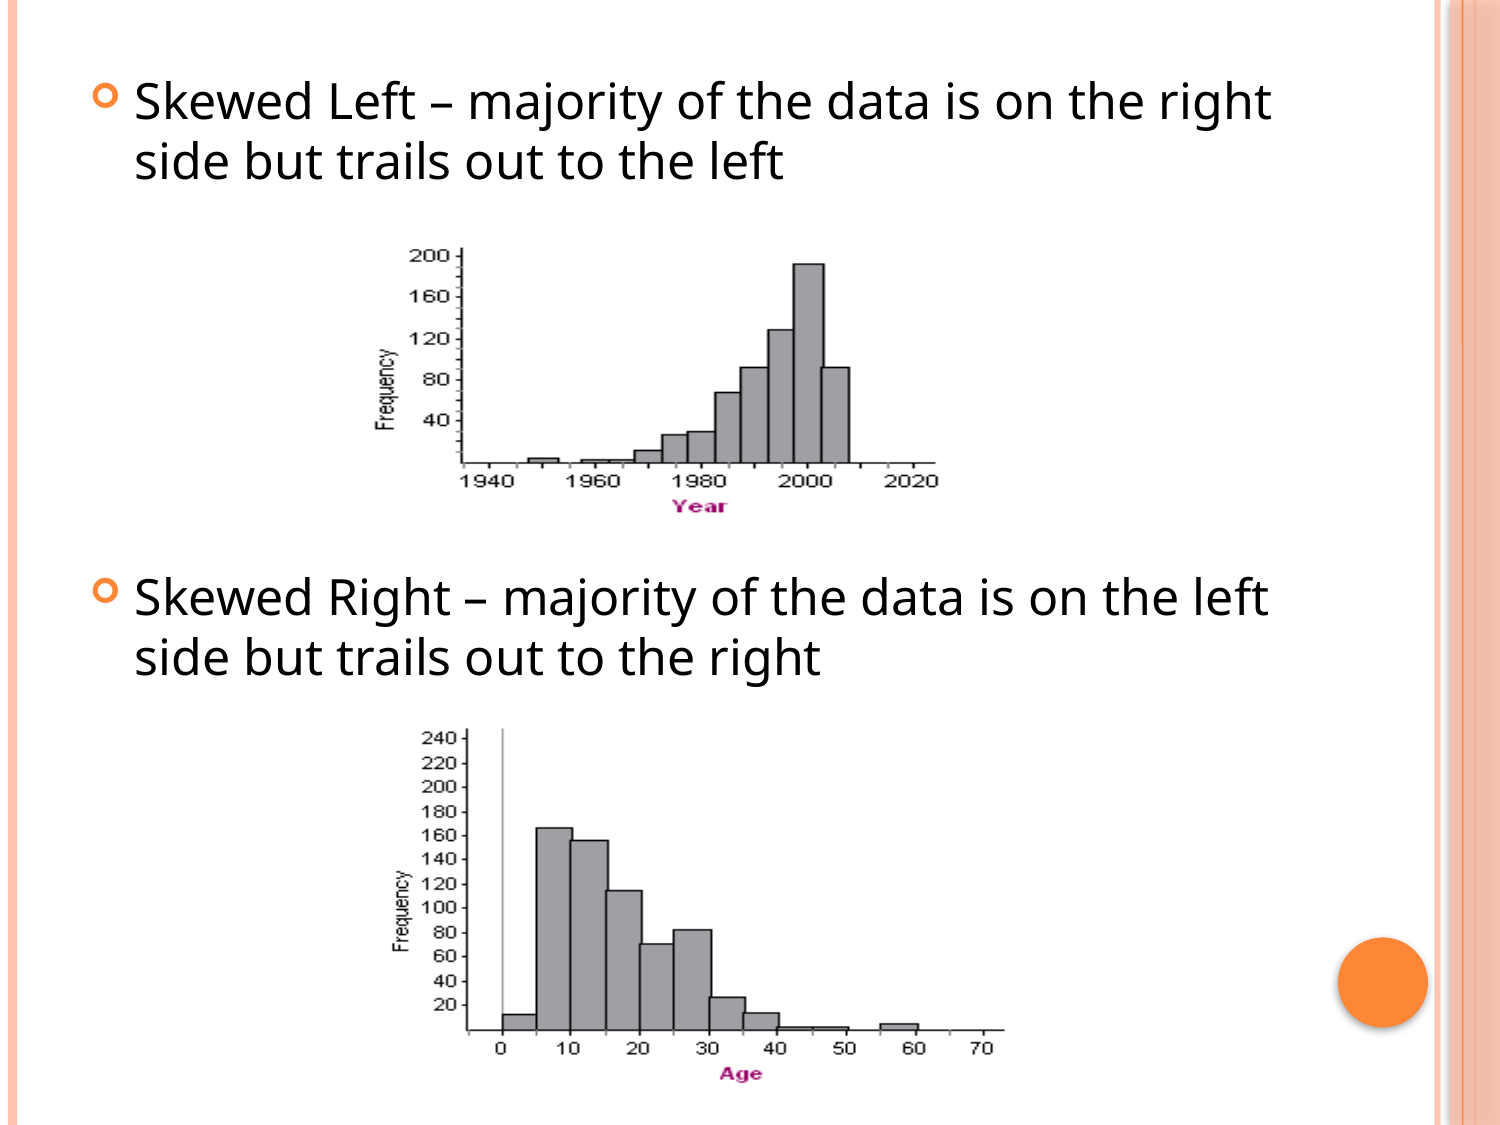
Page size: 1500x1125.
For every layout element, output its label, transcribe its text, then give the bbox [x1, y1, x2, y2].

picture [374, 724, 1013, 1095]
list Skewed Left – majority of the data is on the right side but trails out to the left Skewed Right – majority of the data is on the left side but trails out to the right [75, 62, 1300, 1062]
picture [361, 236, 951, 523]
